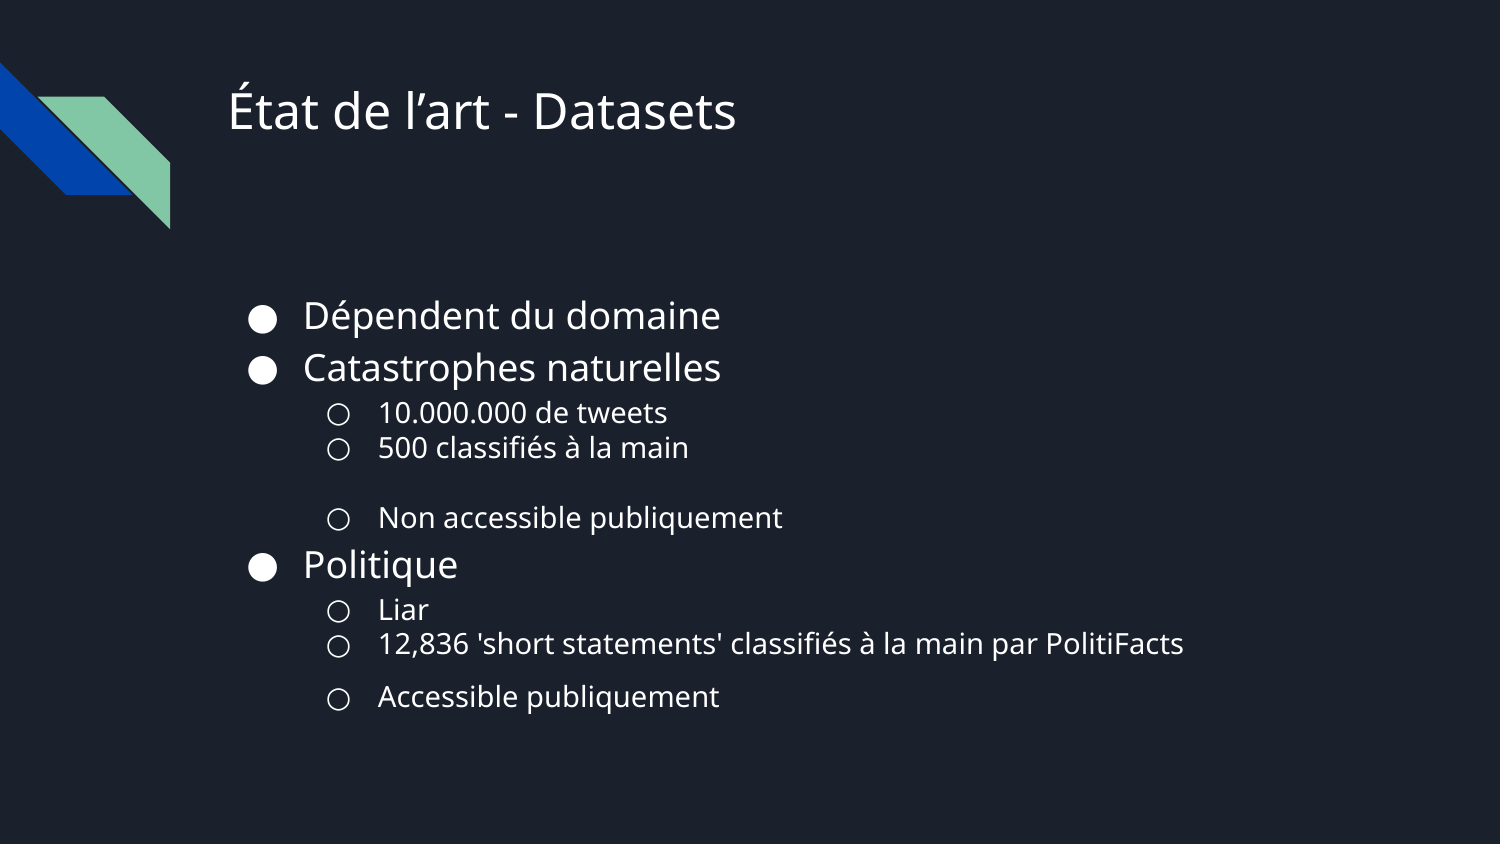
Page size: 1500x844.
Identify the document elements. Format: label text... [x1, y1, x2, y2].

title État de l’art - Datasets [212, 64, 1368, 215]
list Dépendent du domaine Catastrophes naturelles 10.000.000 de tweets 500 classifiés à la main Non accessible publiquement Politique Liar 12,836 'short statements' classifiés à la main par PolitiFacts Accessible publiquement [212, 232, 1368, 844]
